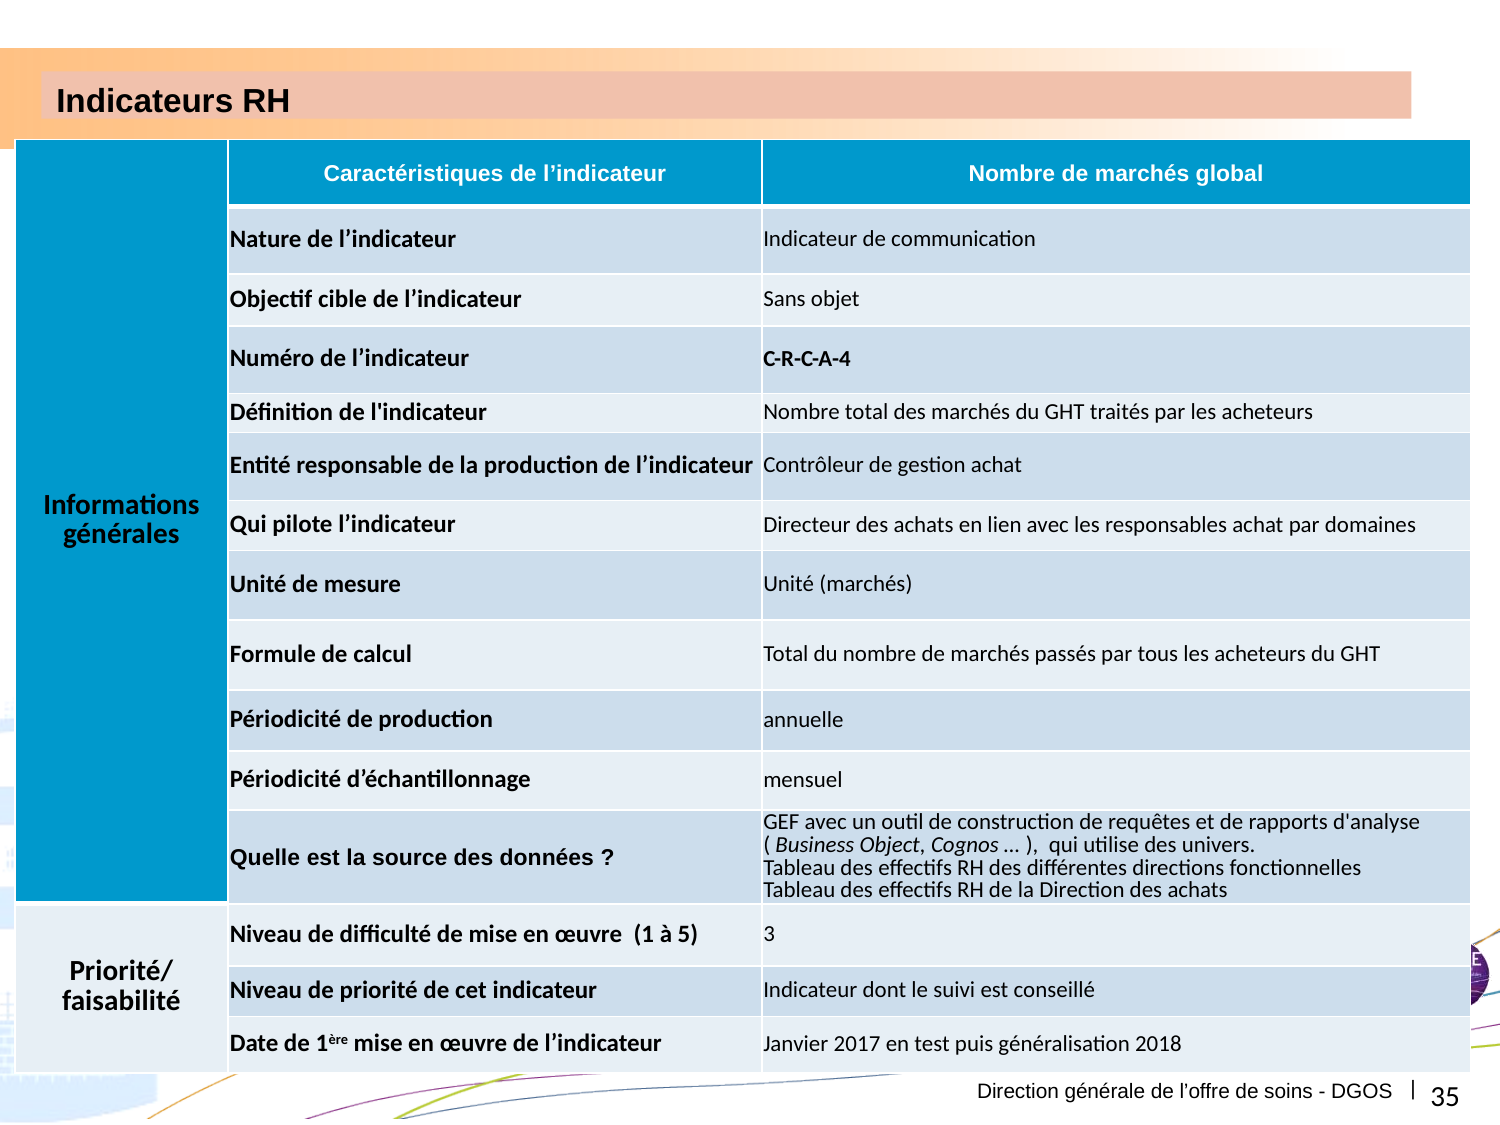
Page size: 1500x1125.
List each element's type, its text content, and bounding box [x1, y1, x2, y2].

table_cell Date de 1ère mise en œuvre de l’indicateur [229, 1017, 761, 1072]
table_cell Sans objet [763, 275, 1470, 325]
table_cell Objectif cible de l’indicateur [229, 275, 761, 325]
table_cell Unité de mesure [229, 551, 761, 619]
table_cell Niveau de priorité de cet indicateur [229, 967, 761, 1016]
table_cell Janvier 2017 en test puis généralisation 2018 [763, 1017, 1470, 1072]
text_box Indicateurs RH [41, 71, 1412, 119]
table_header Caractéristiques de l’indicateur [229, 140, 761, 204]
table_header Informations générales [16, 140, 227, 901]
table_cell Nombre total des marchés du GHT traités par les acheteurs [763, 394, 1470, 432]
table_cell Définition de l'indicateur [229, 394, 761, 432]
table_cell Indicateur de communication [763, 209, 1470, 273]
table_cell Entité responsable de la production de l’indicateur [229, 433, 761, 500]
table_cell annuelle [763, 691, 1470, 750]
table_cell Contrôleur de gestion achat [763, 433, 1470, 500]
table_cell Priorité/ faisabilité [16, 906, 227, 1072]
table_cell GEF avec un outil de construction de requêtes et de rapports d'analyse ( Business Object, Cognos … ), qui utilise des univers. Tableau des effectifs RH des différentes directions fonctionnelles Tableau des effectifs RH de la Direction des achats [763, 811, 1470, 903]
table_cell Unité (marchés) [763, 551, 1470, 619]
picture [164, 827, 1500, 1119]
table_header Nombre de marchés global [763, 140, 1470, 204]
table_cell Nature de l’indicateur [229, 209, 761, 273]
slide_number 35 [1430, 1077, 1463, 1103]
table_cell C-R-C-A-4 [763, 327, 1470, 393]
table_cell mensuel [763, 752, 1470, 809]
table_cell Périodicité d’échantillonnage [229, 752, 761, 809]
table_cell Total du nombre de marchés passés par tous les acheteurs du GHT [763, 621, 1470, 689]
table_cell Directeur des achats en lien avec les responsables achat par domaines [763, 501, 1470, 550]
table_cell Numéro de l’indicateur [229, 327, 761, 393]
table_cell Quelle est la source des données ? [229, 811, 761, 903]
table_cell 3 [763, 905, 1470, 965]
table_cell Formule de calcul [229, 621, 761, 689]
table_cell Indicateur dont le suivi est conseillé [763, 967, 1470, 1016]
table_cell Niveau de difficulté de mise en œuvre (1 à 5) [229, 905, 761, 965]
table_cell Périodicité de production [229, 691, 761, 750]
table_cell Qui pilote l’indicateur [229, 501, 761, 550]
